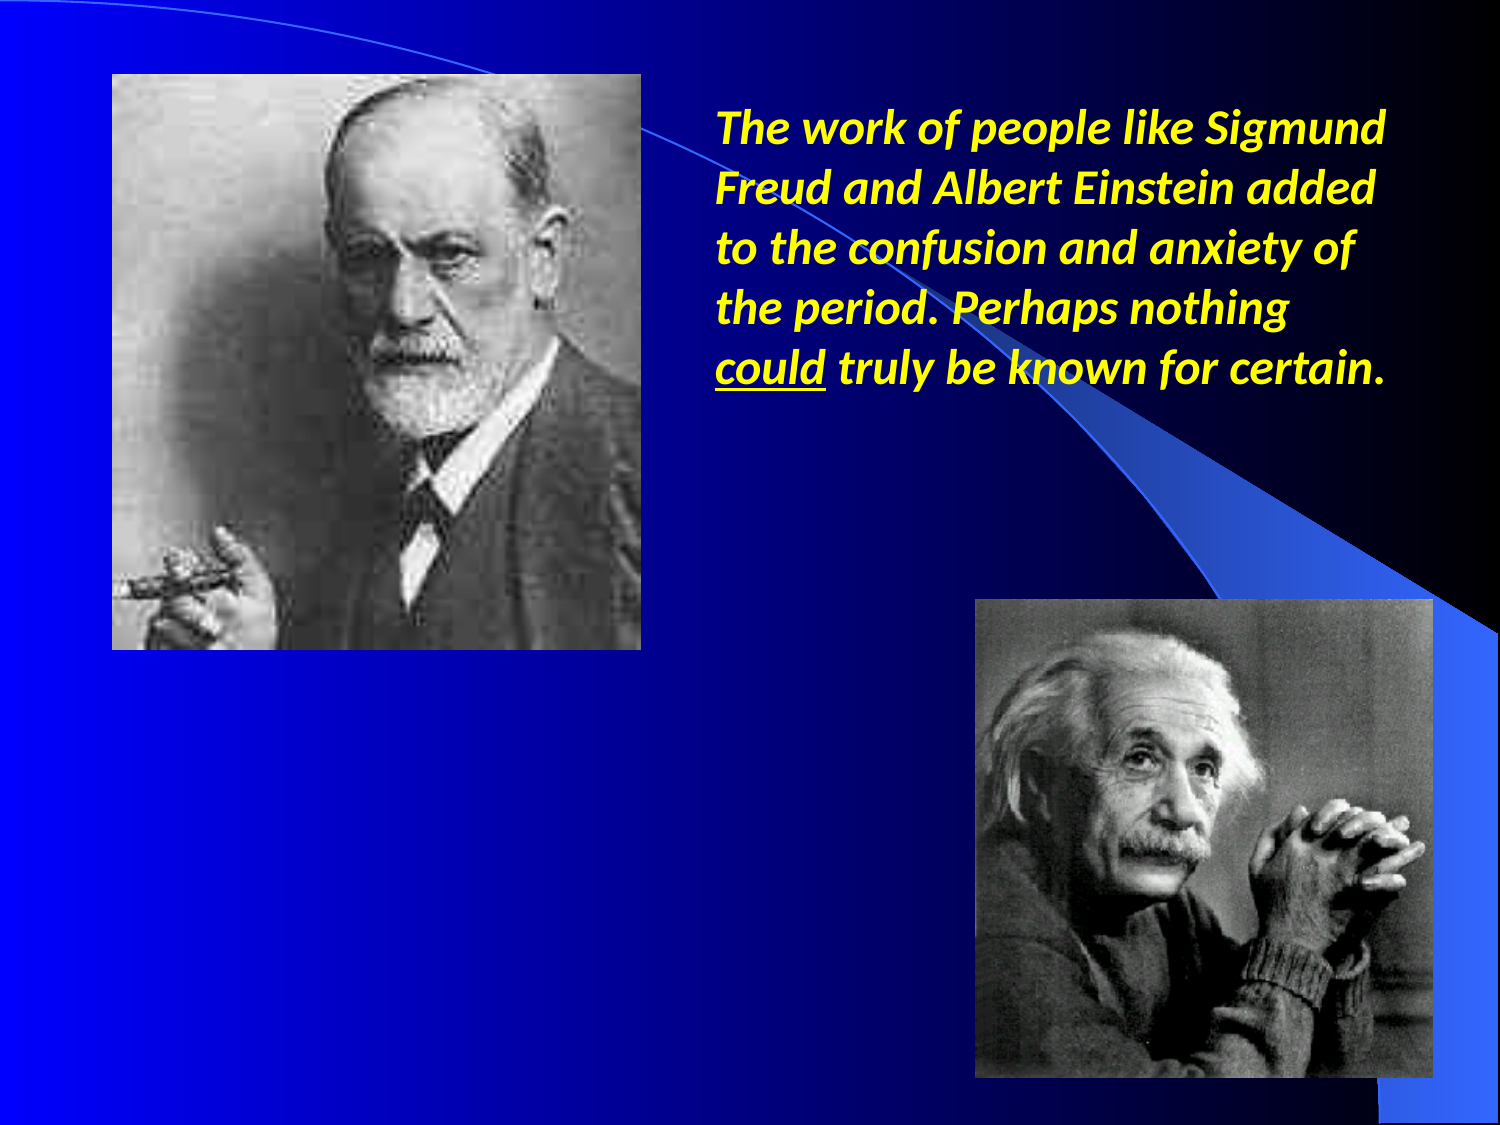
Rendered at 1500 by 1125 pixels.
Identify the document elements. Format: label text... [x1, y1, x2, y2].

text_box The work of people like Sigmund Freud and Albert Einstein added to the confusion and anxiety of the period. Perhaps nothing could truly be known for certain. [699, 87, 1403, 403]
picture [112, 74, 642, 650]
picture [974, 599, 1433, 1079]
